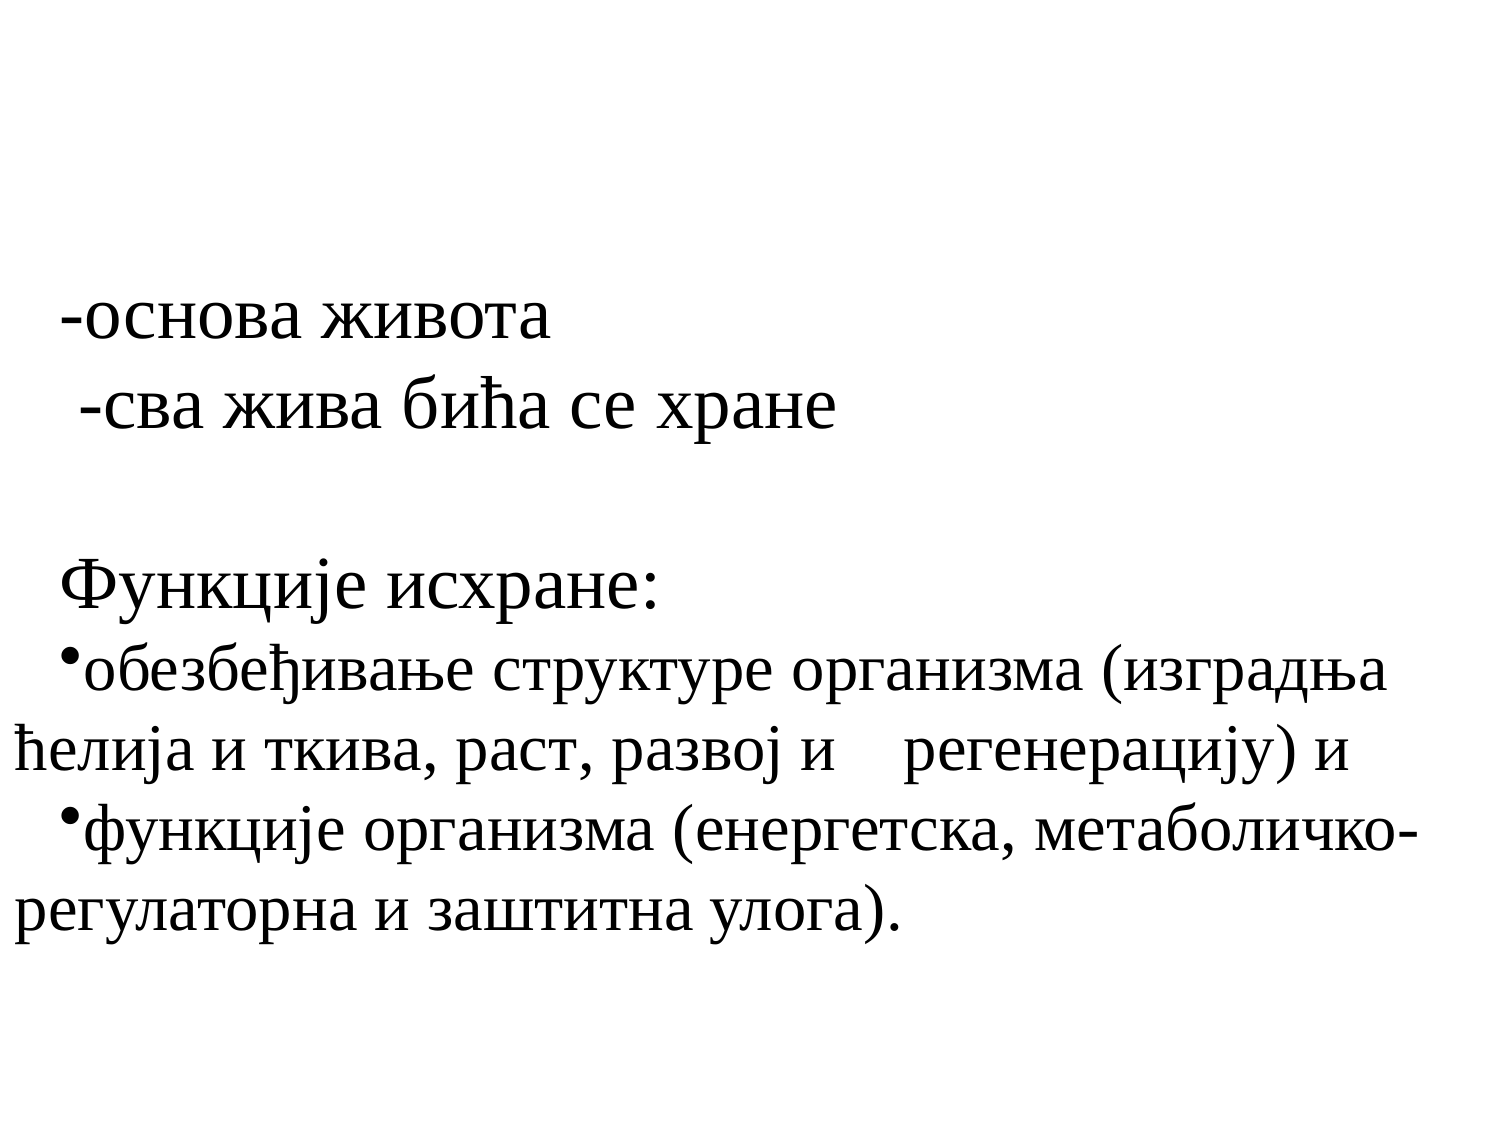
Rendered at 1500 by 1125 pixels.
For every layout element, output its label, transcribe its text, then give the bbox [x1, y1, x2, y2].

text_box -основа живота -сва жива бића се хране Функције исхране: обезбеђивање структуре организма (изградња ћелија и ткива, раст, развој и регенерацију) и функције организма (енергетска, метаболичко-регулаторна и заштитна улога). [0, 196, 1500, 1111]
